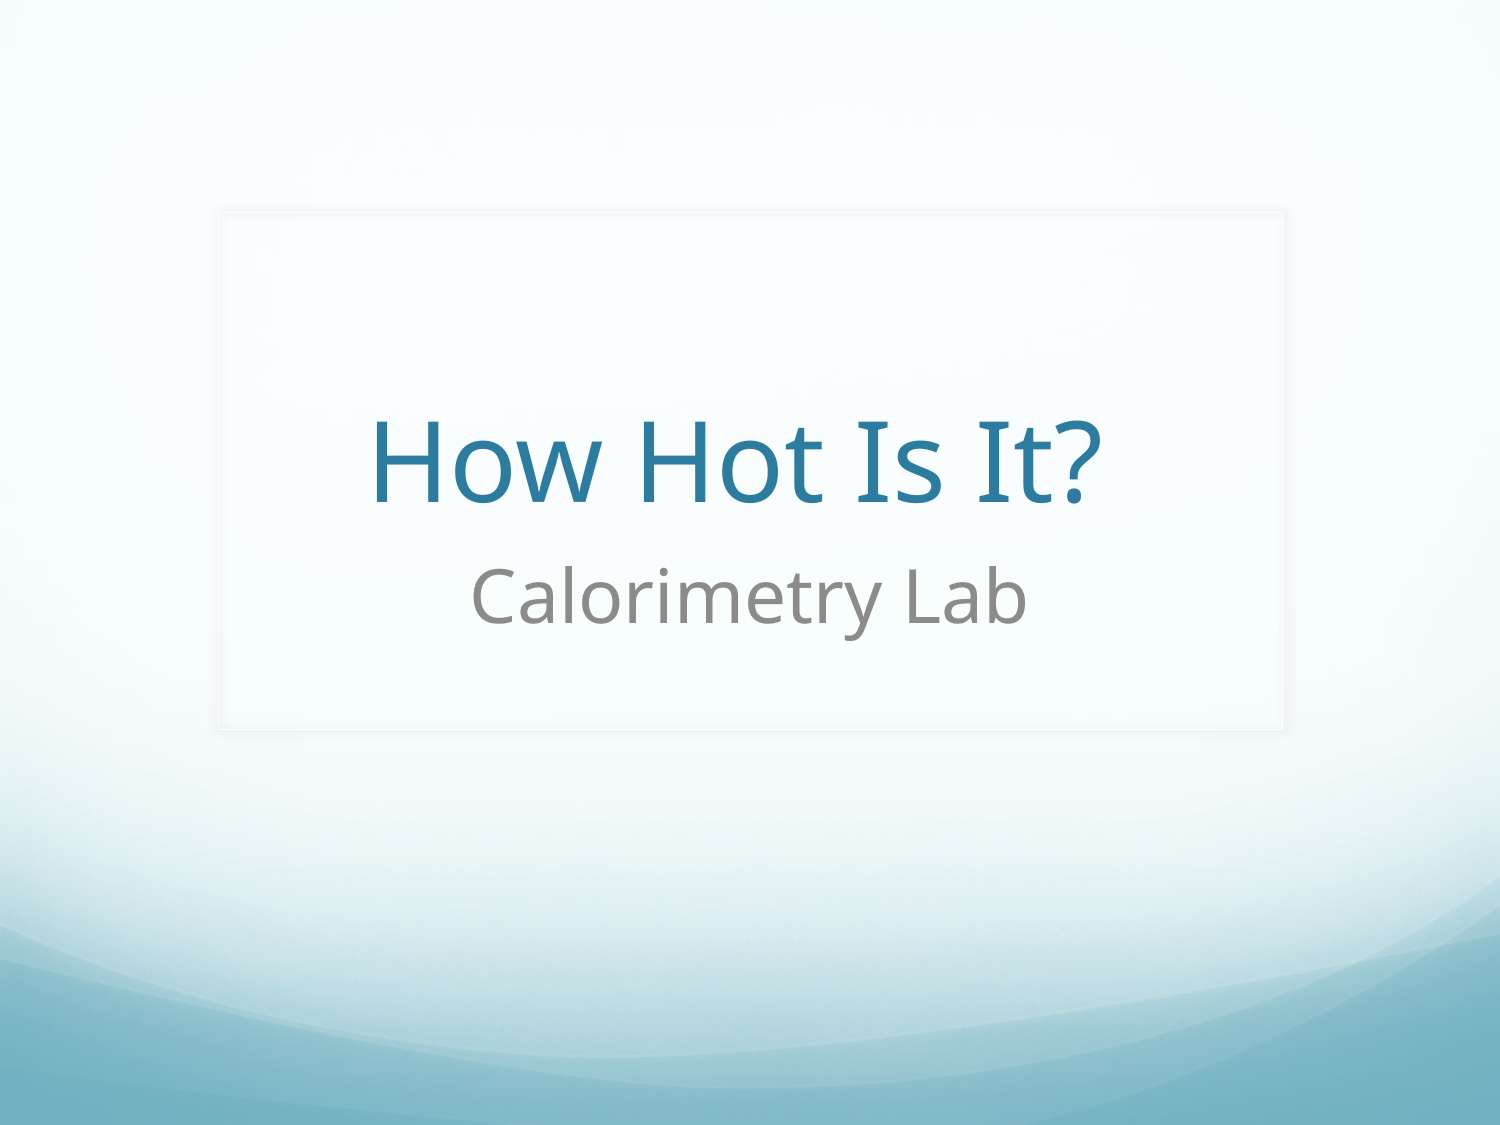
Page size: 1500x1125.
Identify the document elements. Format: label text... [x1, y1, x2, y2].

title How Hot Is It? [217, 249, 1283, 533]
subtitle Calorimetry Lab [217, 541, 1283, 692]
